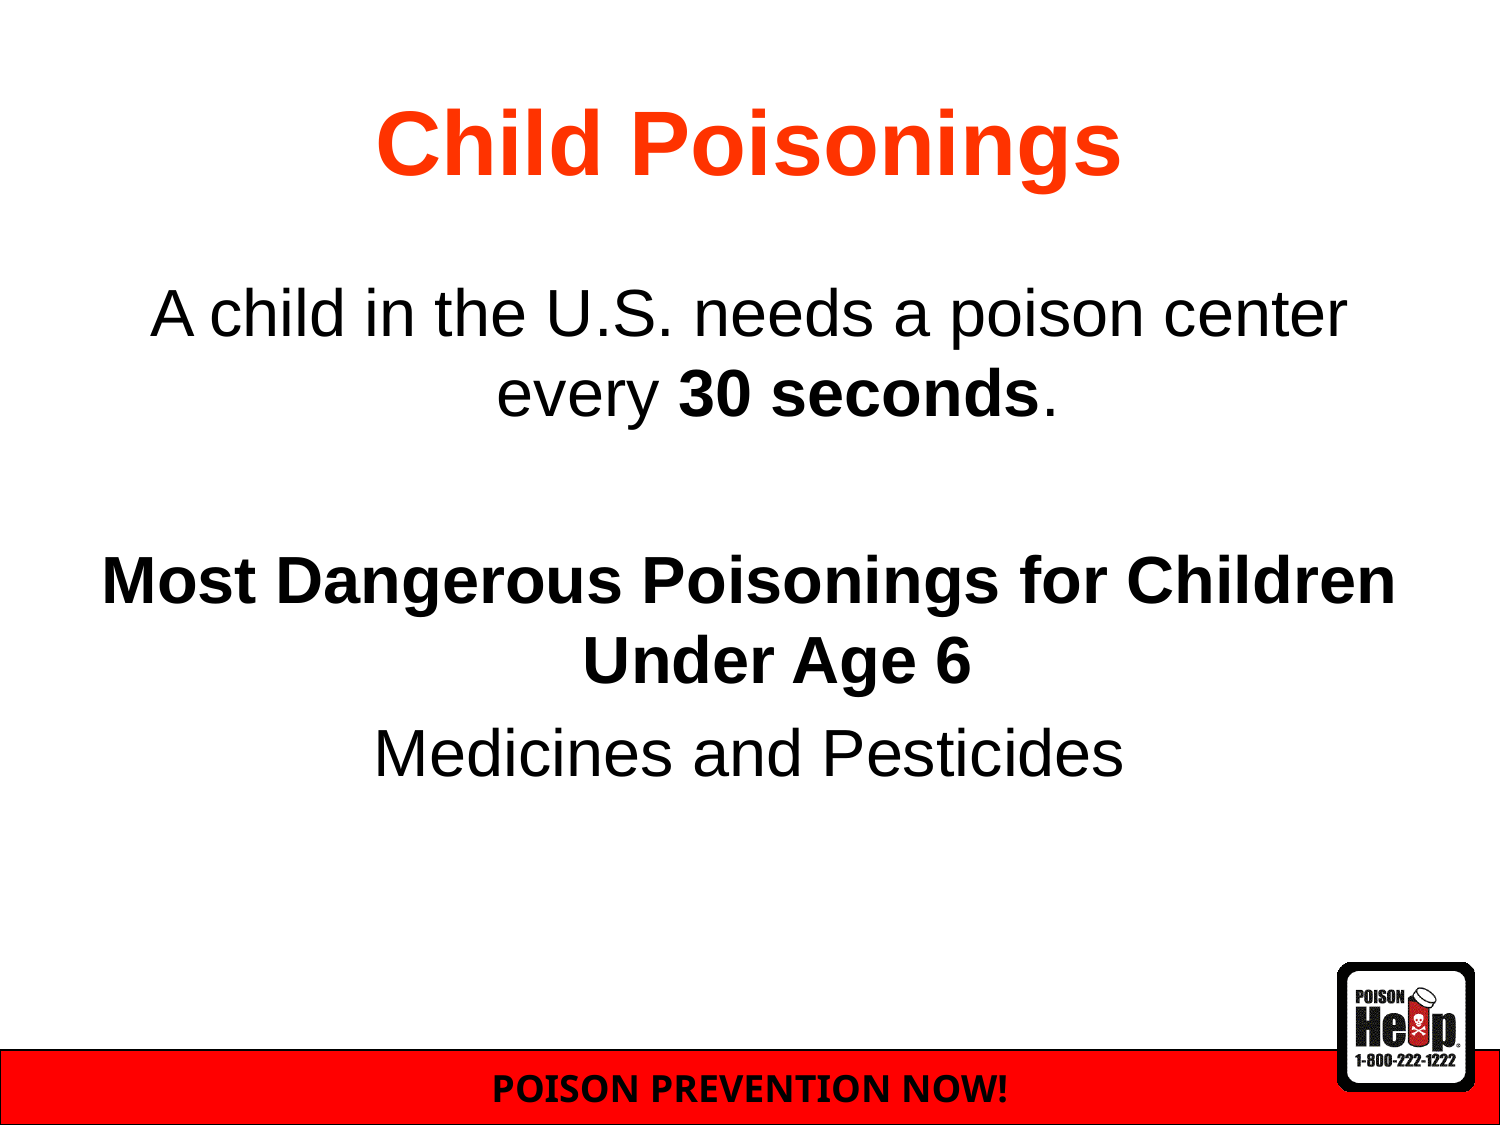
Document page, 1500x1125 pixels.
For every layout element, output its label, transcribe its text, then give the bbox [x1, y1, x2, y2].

list A child in the U.S. needs a poison center every 30 seconds. Most Dangerous Poisonings for Children Under Age 6 Medicines and Pesticides [74, 262, 1426, 1006]
title Child Poisonings [74, 44, 1426, 233]
text_box POISON PREVENTION NOW! [0, 1049, 1500, 1125]
picture [1337, 962, 1476, 1092]
